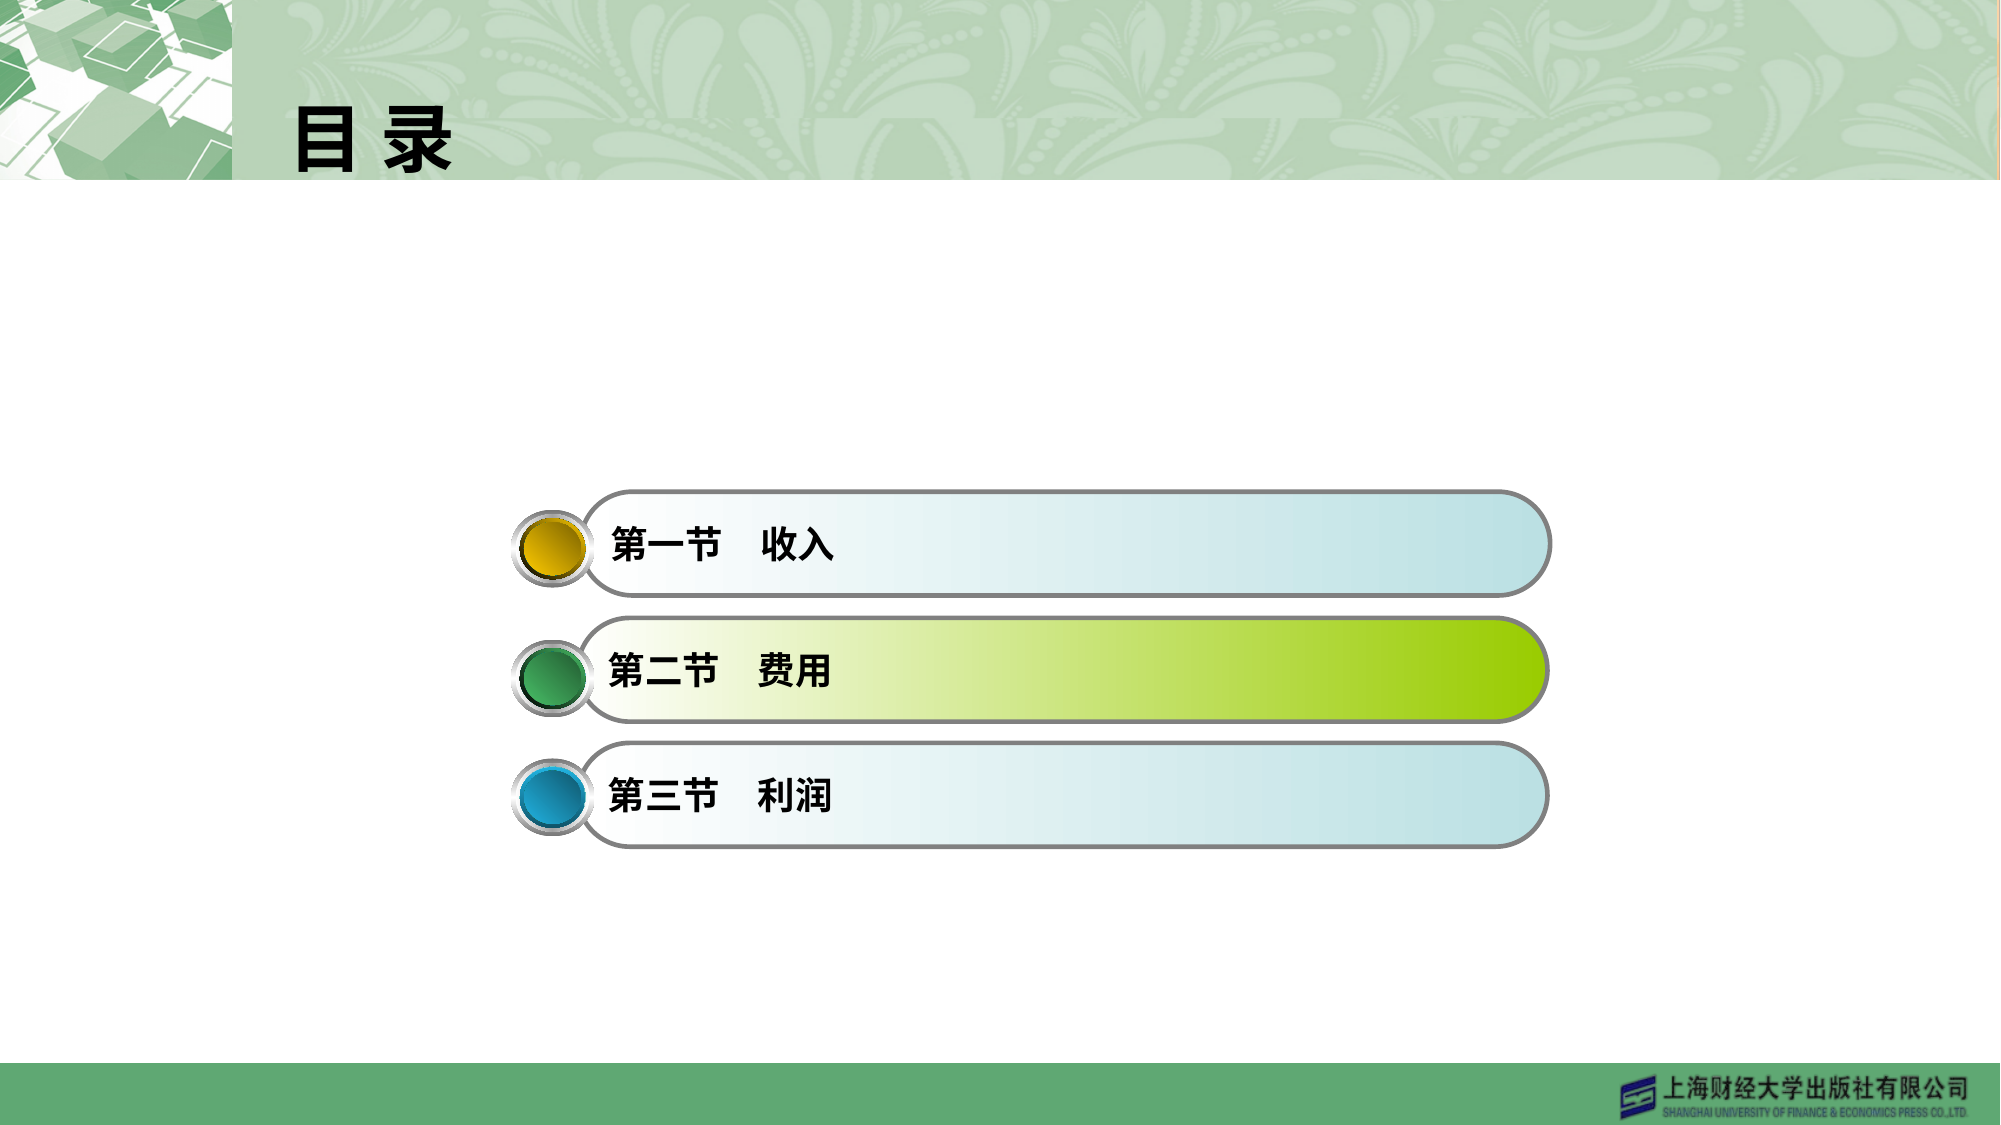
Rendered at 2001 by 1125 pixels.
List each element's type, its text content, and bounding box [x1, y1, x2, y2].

picture [0, 0, 2001, 1125]
text_box 目 录 [273, 84, 1630, 188]
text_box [510, 491, 1551, 596]
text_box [510, 742, 1548, 847]
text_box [510, 617, 1548, 722]
